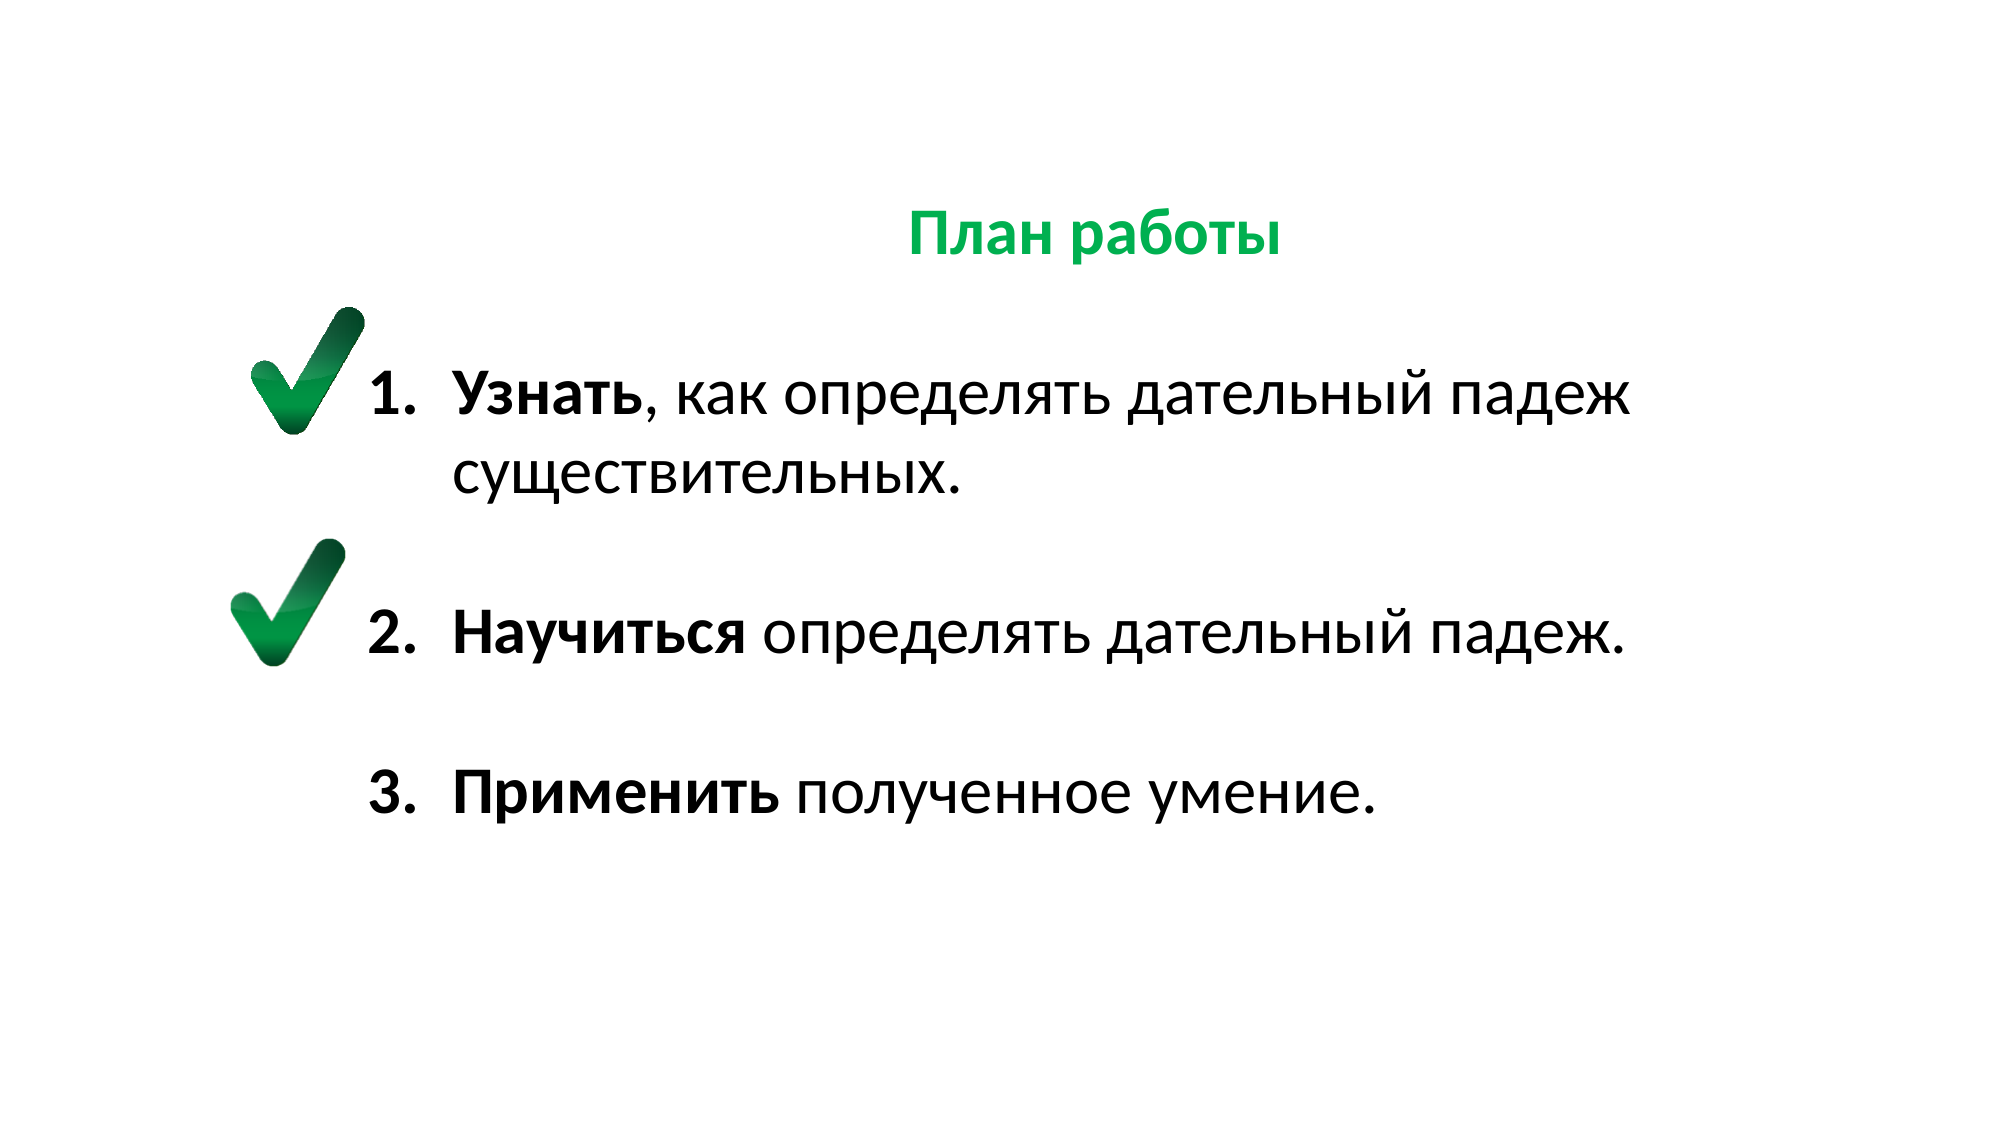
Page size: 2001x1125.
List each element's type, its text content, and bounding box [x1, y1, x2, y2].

picture [230, 538, 346, 667]
picture [250, 306, 365, 435]
text_box План работы Узнать, как определять дательный падеж существительных. Научиться определять дательный падеж. Применить полученное умение. [352, 180, 1839, 915]
